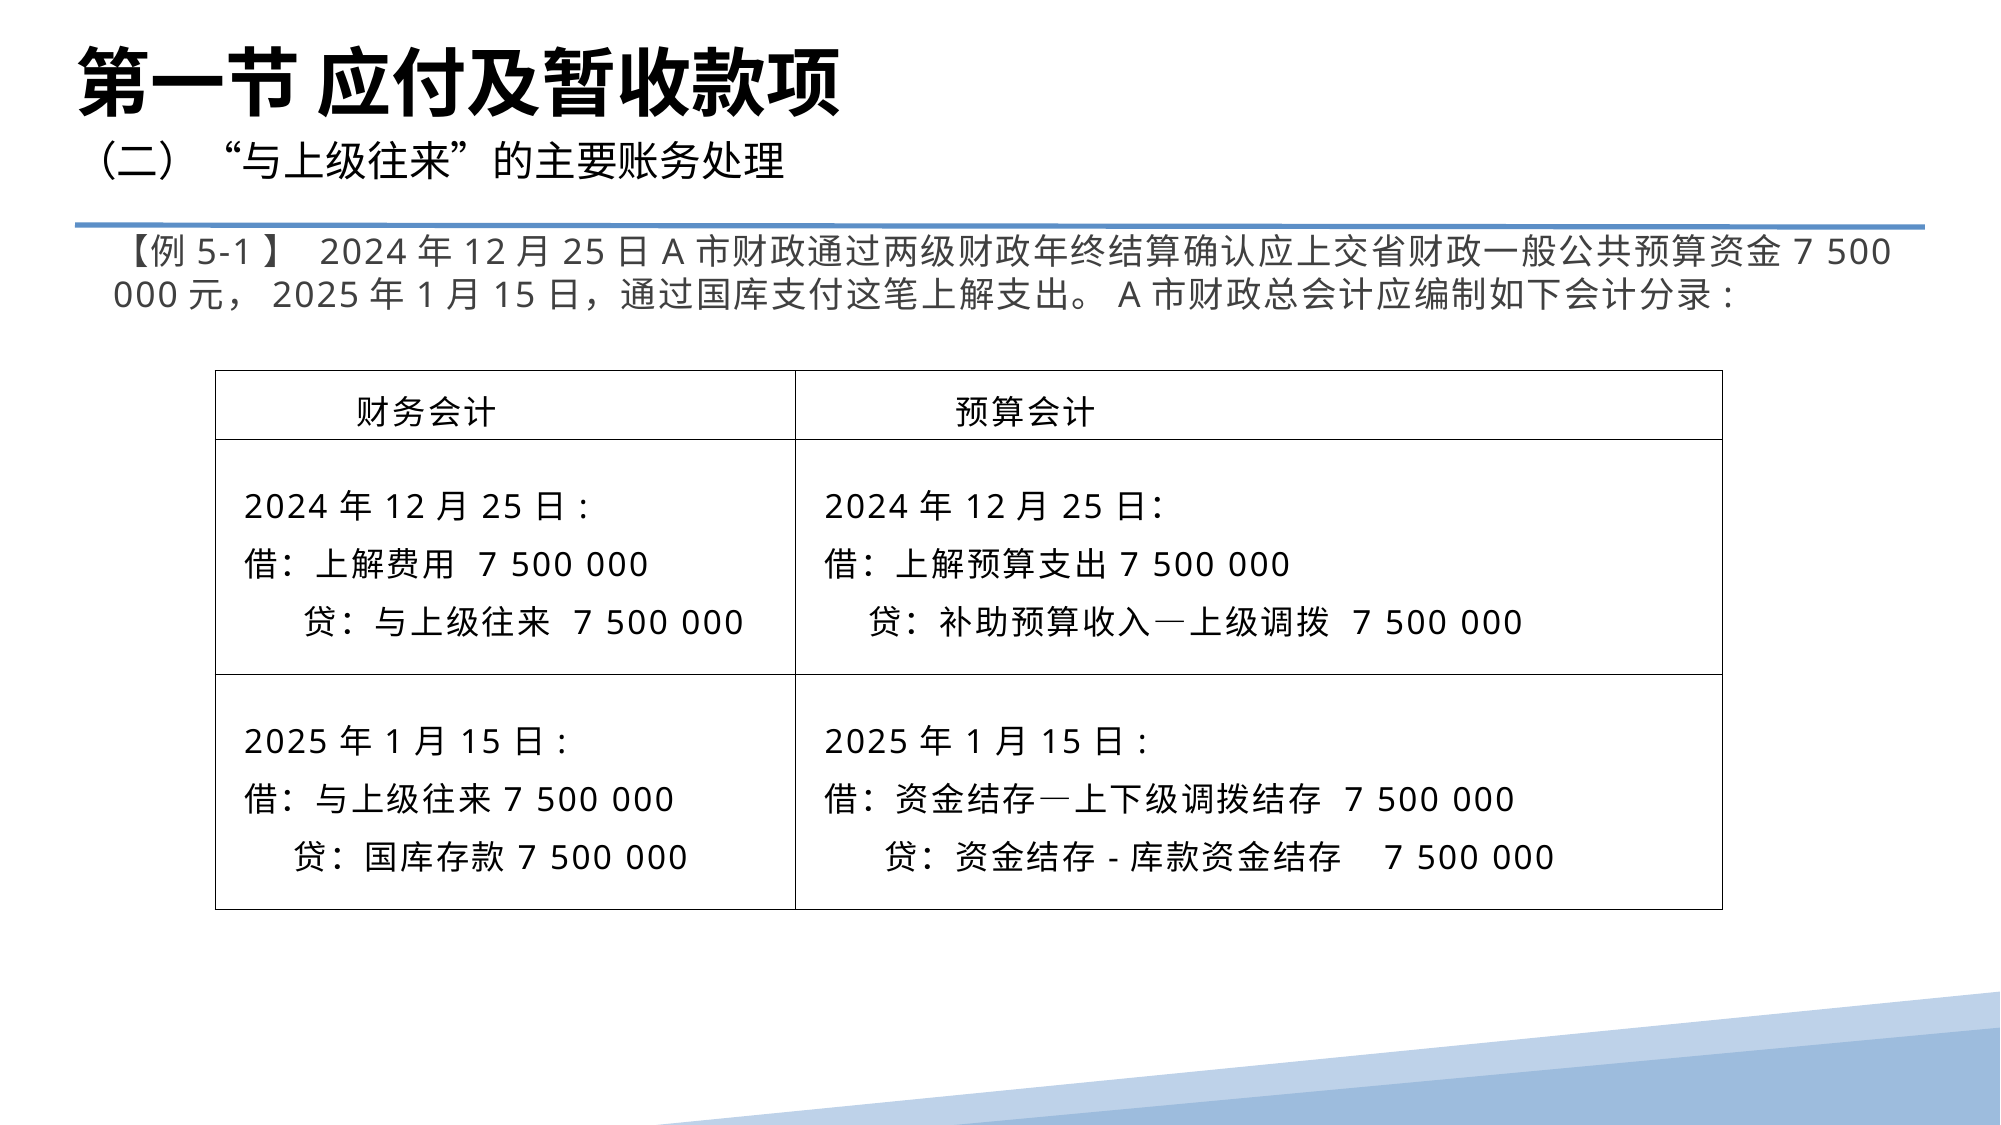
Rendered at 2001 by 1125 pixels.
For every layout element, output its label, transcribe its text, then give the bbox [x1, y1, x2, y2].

table_header 财务会计 [216, 371, 795, 439]
table_cell 2024年12月25日: 借：上解费用 7 500 000 贷：与上级往来 7 500 000 [216, 440, 795, 674]
text_box 第一节 应付及暂收款项 [75, 24, 1925, 124]
table_cell 2025年1月15日: 借：与上级往来7 500 000 贷：国库存款7 500 000 [216, 675, 795, 909]
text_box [74, 224, 1925, 228]
table_cell 2025年1月15日: 借：资金结存—上下级调拨结存 7 500 000 贷：资金结存-库款资金结存 7 500 000 [796, 675, 1722, 909]
table_header 预算会计 [796, 371, 1722, 439]
table_cell 2024年12月25日： 借：上解预算支出7 500 000 贷：补助预算收入—上级调拨 7 500 000 [796, 440, 1722, 674]
text_box 【例5-1】 2024年12月25日A市财政通过两级财政年终结算确认应上交省财政一般公共预算资金7 500 000元，2025年1月15日，通过国库支付这笔上解支出。A市财政总会计应编制如下会计分录: [102, 227, 1935, 368]
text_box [656, 991, 2000, 1125]
text_box （二）“与上级往来”的主要账务处理 [75, 124, 1925, 200]
